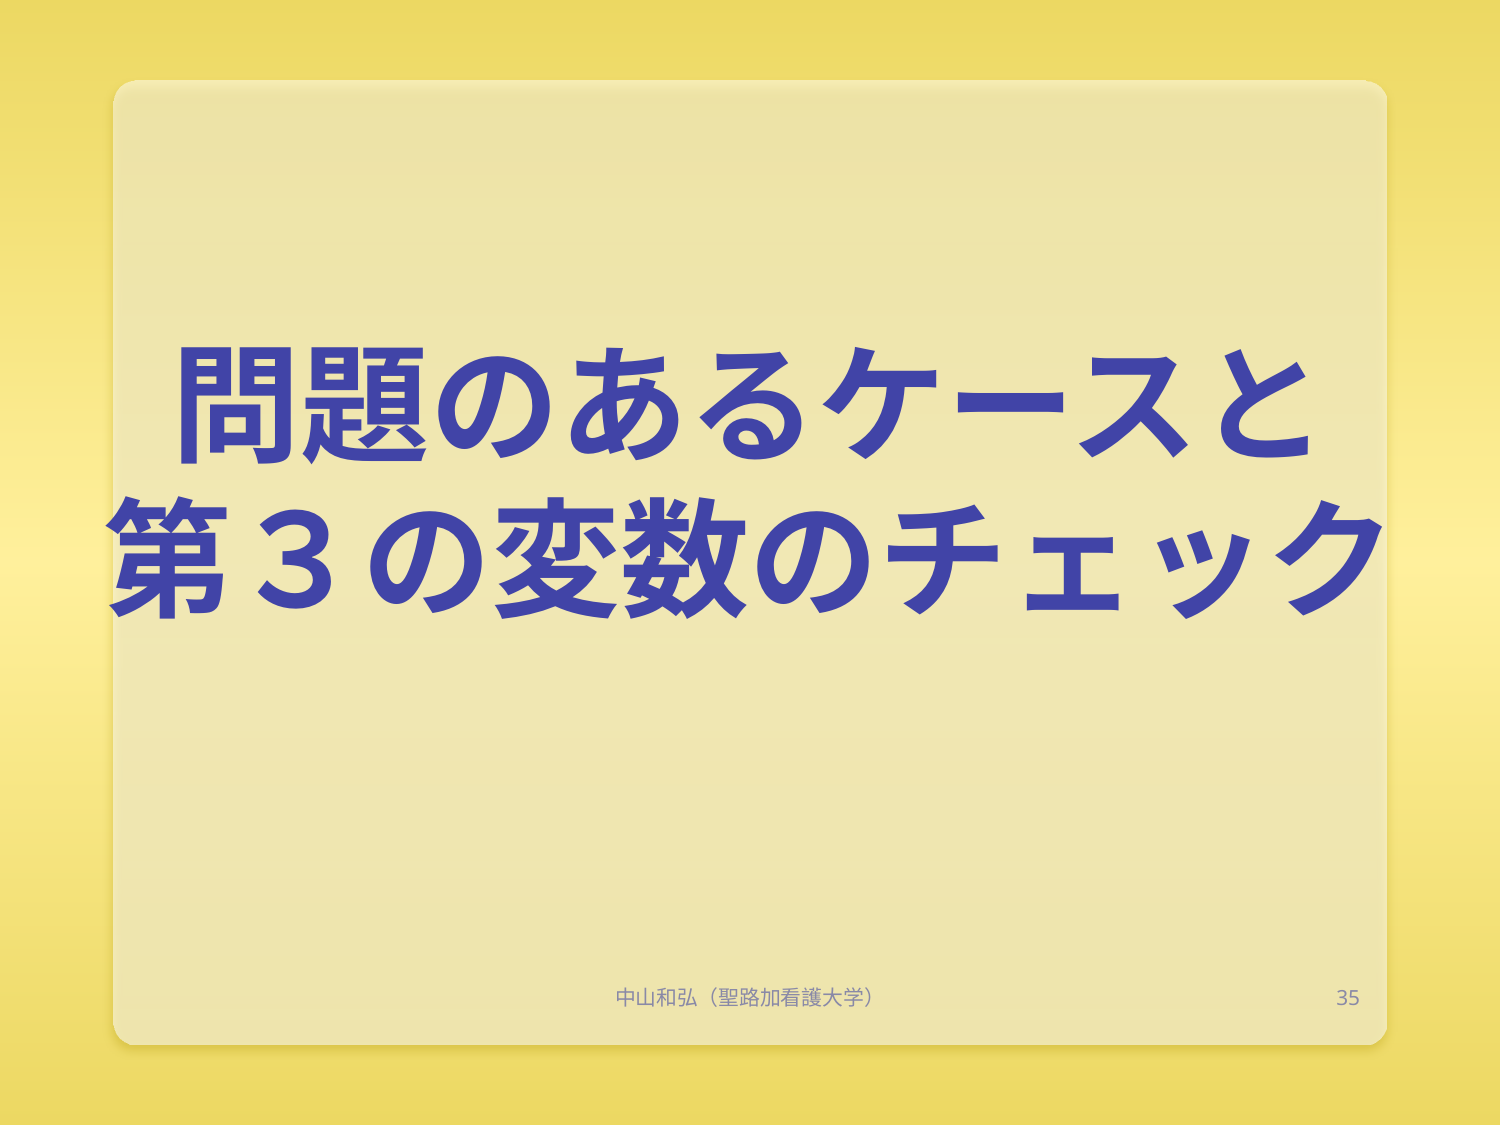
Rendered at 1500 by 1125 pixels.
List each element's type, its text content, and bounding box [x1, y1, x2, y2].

title 問題のあるケースと 第３の変数のチェック [70, 130, 1430, 642]
footer 中山和弘（聖路加看護大学） [512, 977, 988, 1038]
slide_number 35 [1025, 977, 1375, 1038]
